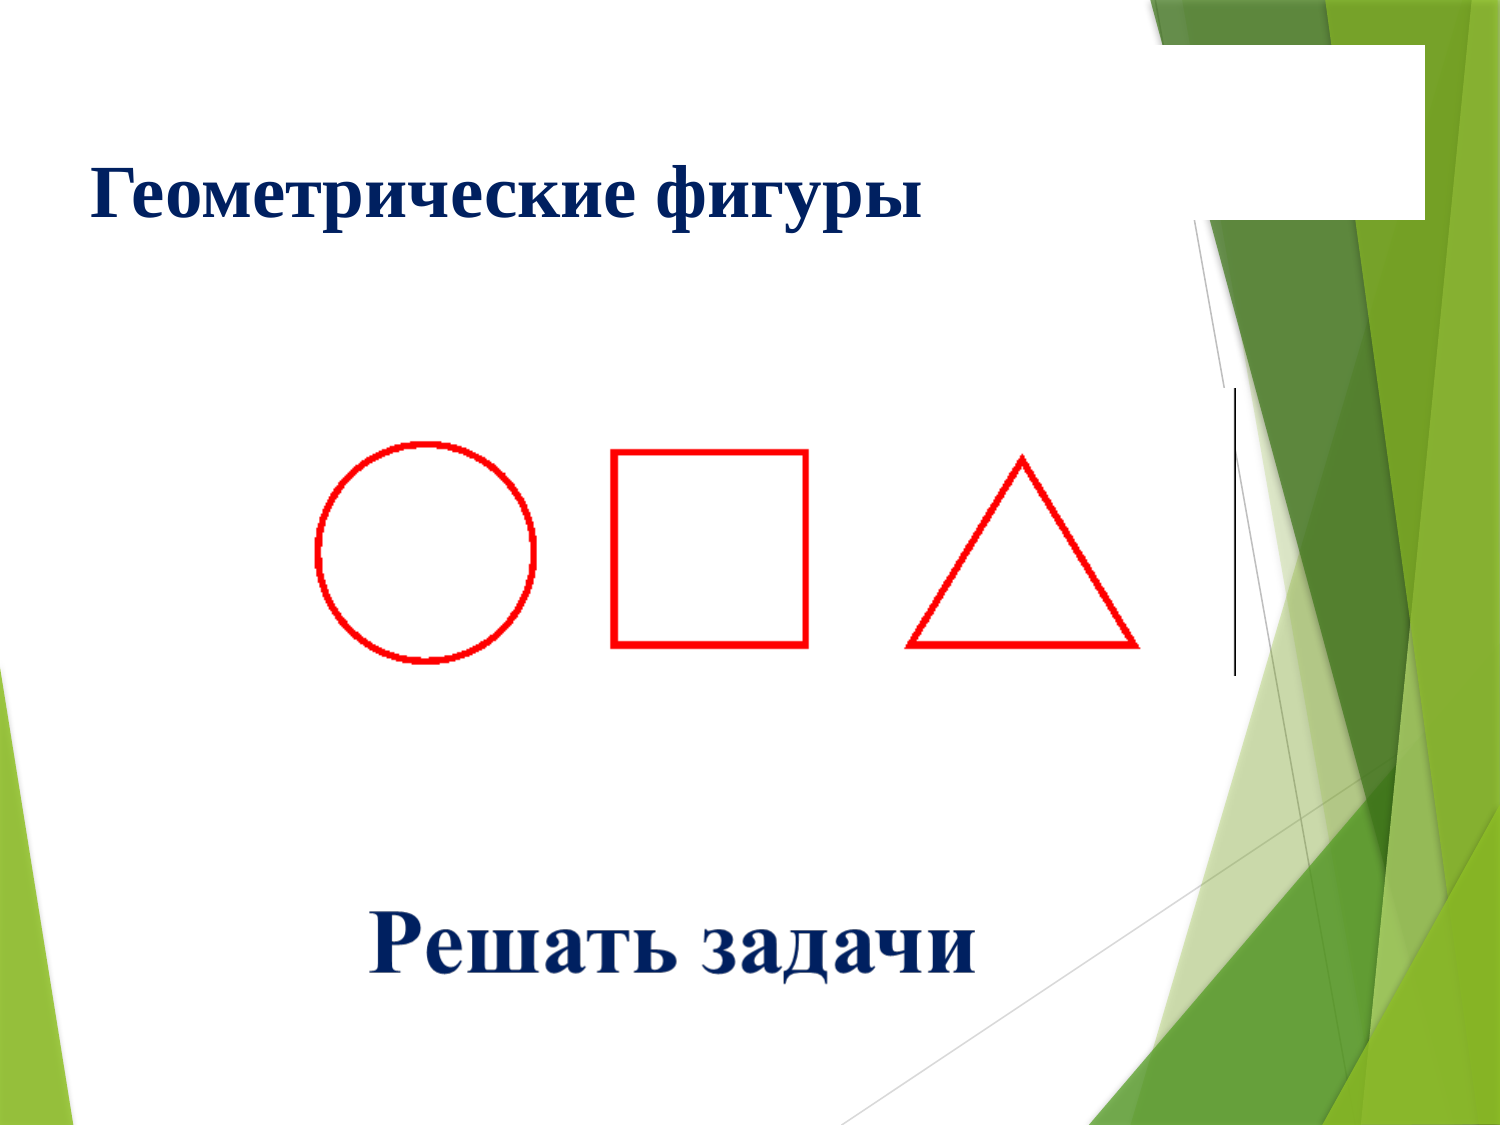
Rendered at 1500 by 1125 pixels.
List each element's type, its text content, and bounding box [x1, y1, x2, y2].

picture [312, 857, 1034, 1051]
title Геометрические фигуры [75, 45, 1425, 220]
picture [217, 388, 1237, 677]
